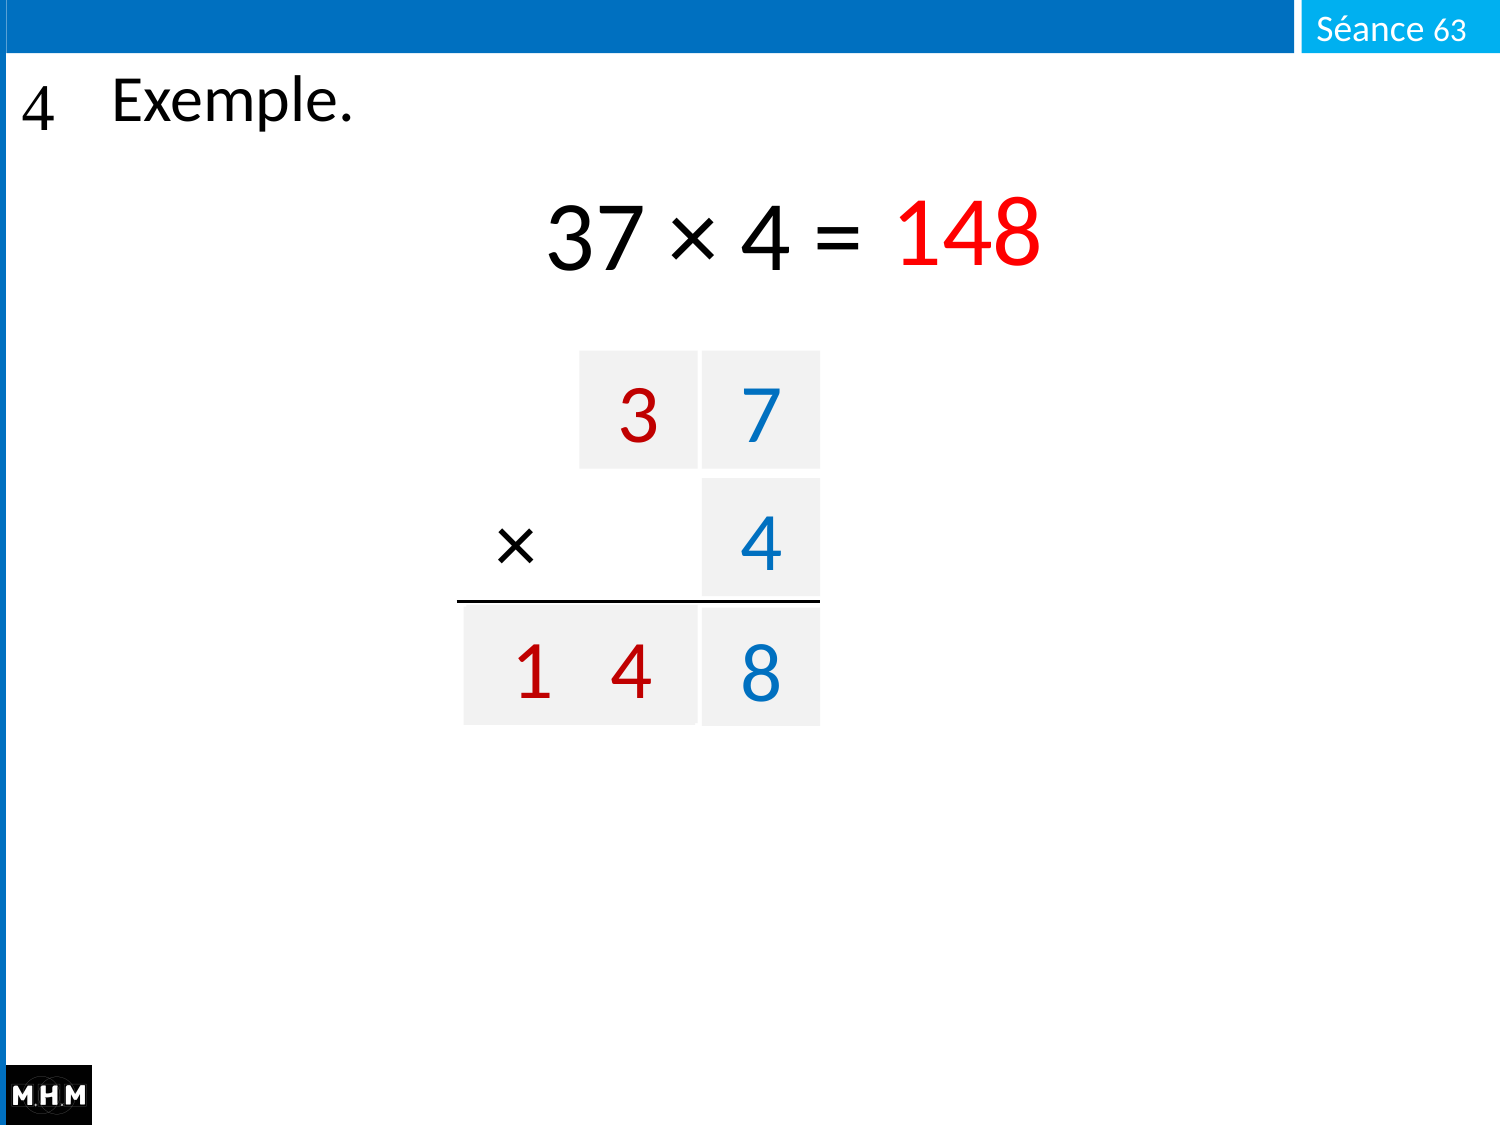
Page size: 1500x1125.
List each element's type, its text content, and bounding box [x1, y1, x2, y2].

text_box 7 [701, 350, 821, 470]
picture [6, 1065, 92, 1125]
text_box × [456, 476, 576, 600]
text_box 148 [867, 158, 1069, 293]
text_box 37 × 4 = … [15, 163, 1485, 298]
text_box 8 [701, 607, 821, 727]
text_box 3 [578, 350, 699, 470]
title Exemple. [96, 57, 1391, 144]
text_box 4 [701, 477, 821, 597]
text_box 1 4 [465, 604, 699, 724]
